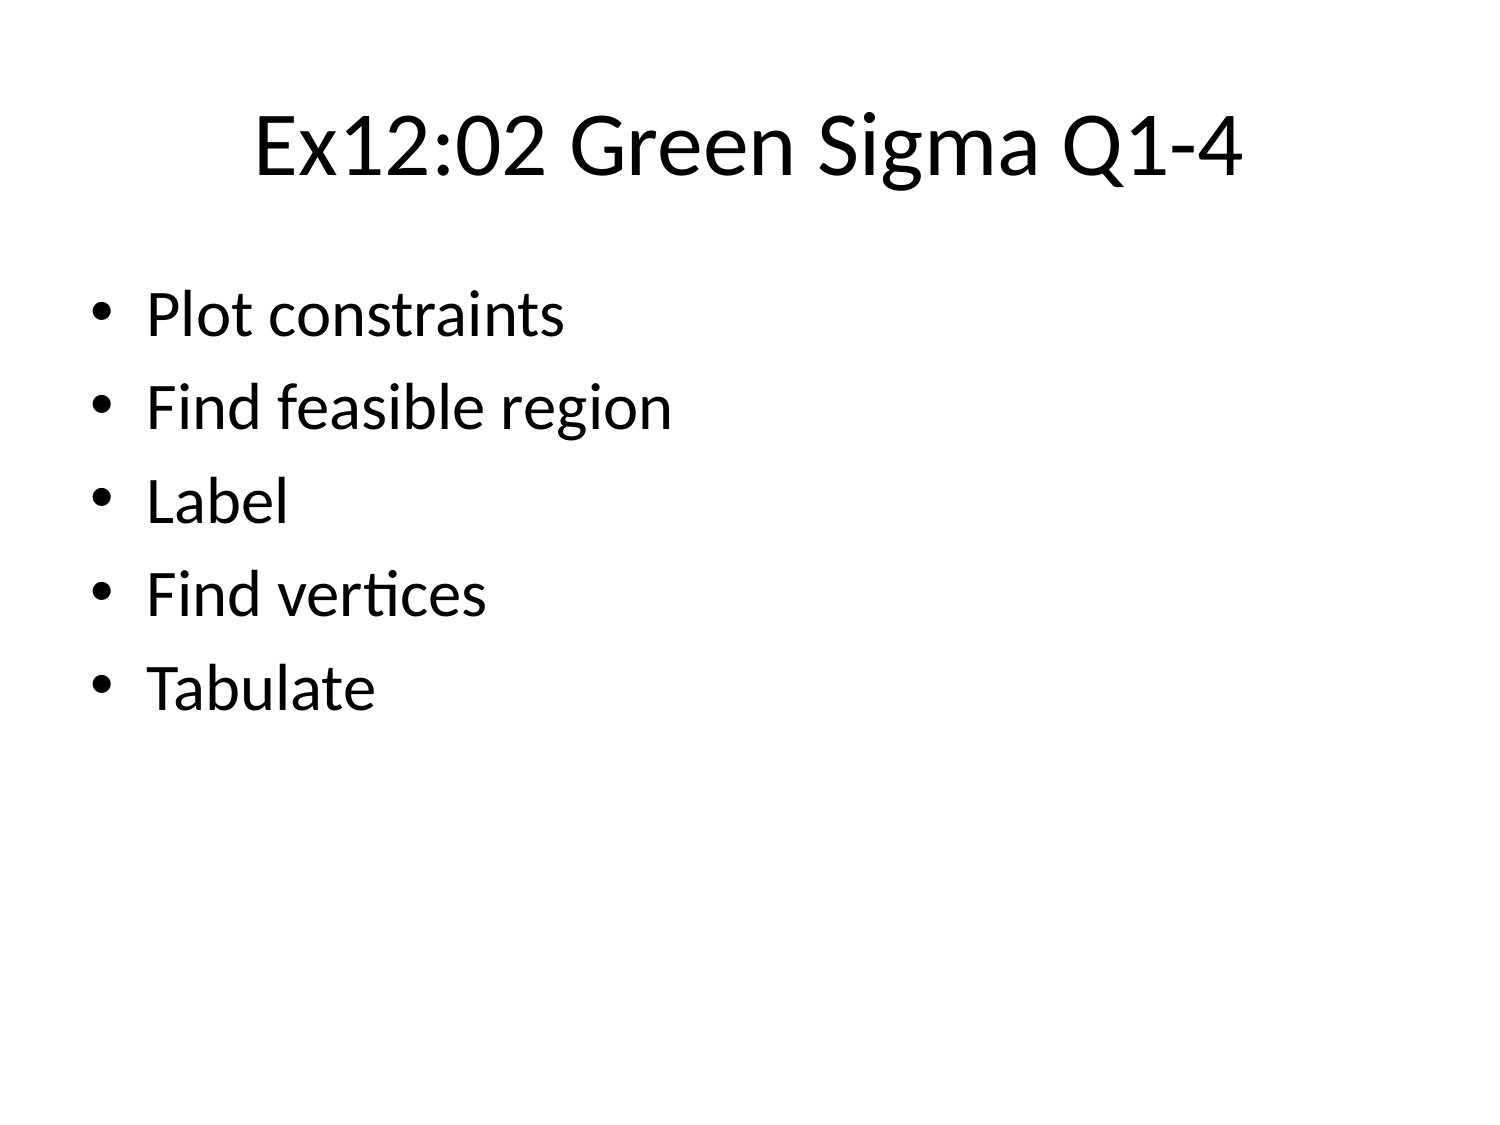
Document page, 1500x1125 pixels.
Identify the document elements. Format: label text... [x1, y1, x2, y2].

list Plot constraints Find feasible region Label Find vertices Tabulate [75, 262, 1425, 1005]
title Ex12:02 Green Sigma Q1-4 [75, 45, 1425, 233]
